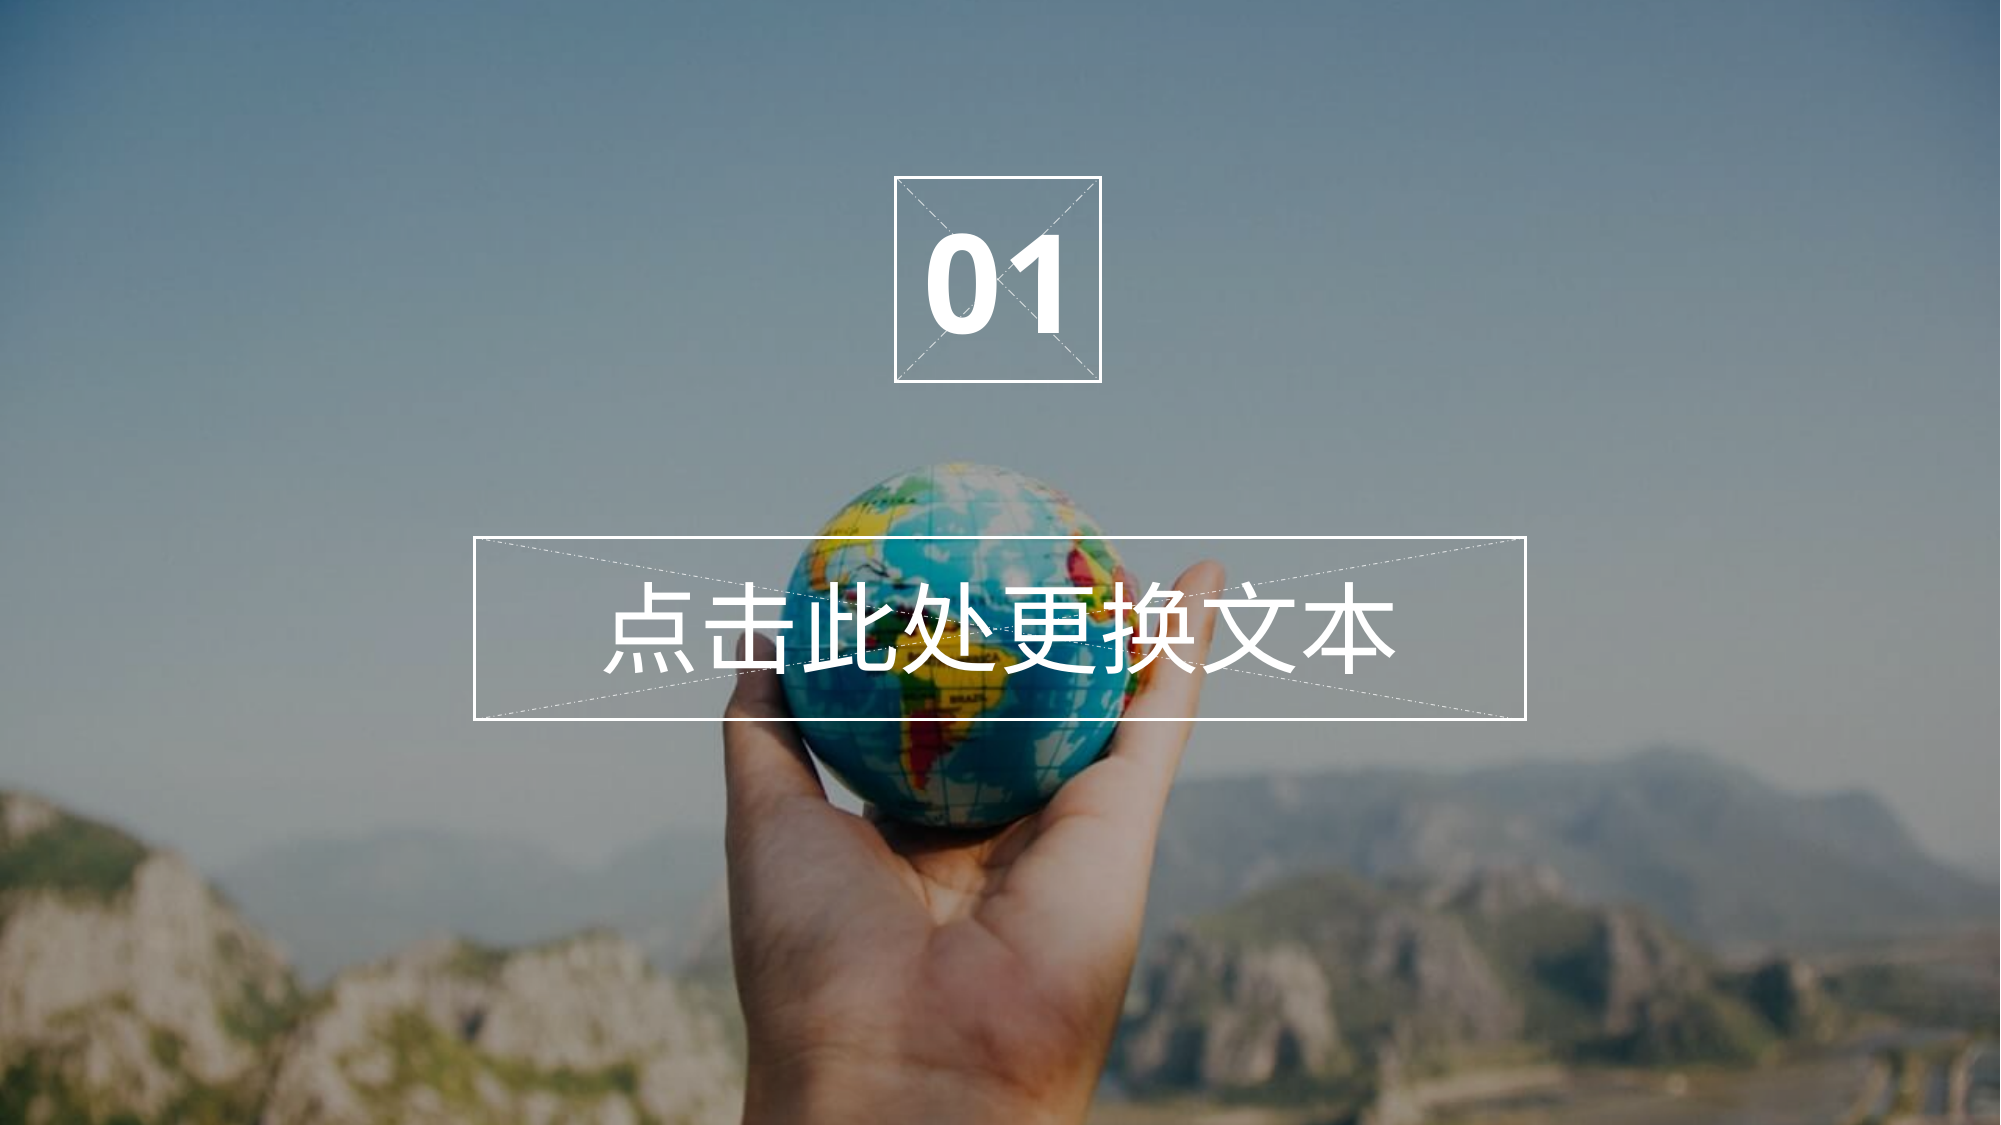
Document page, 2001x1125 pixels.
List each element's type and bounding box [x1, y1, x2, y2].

picture [0, 0, 2000, 1125]
text_box [474, 537, 1526, 720]
text_box [895, 177, 1105, 382]
